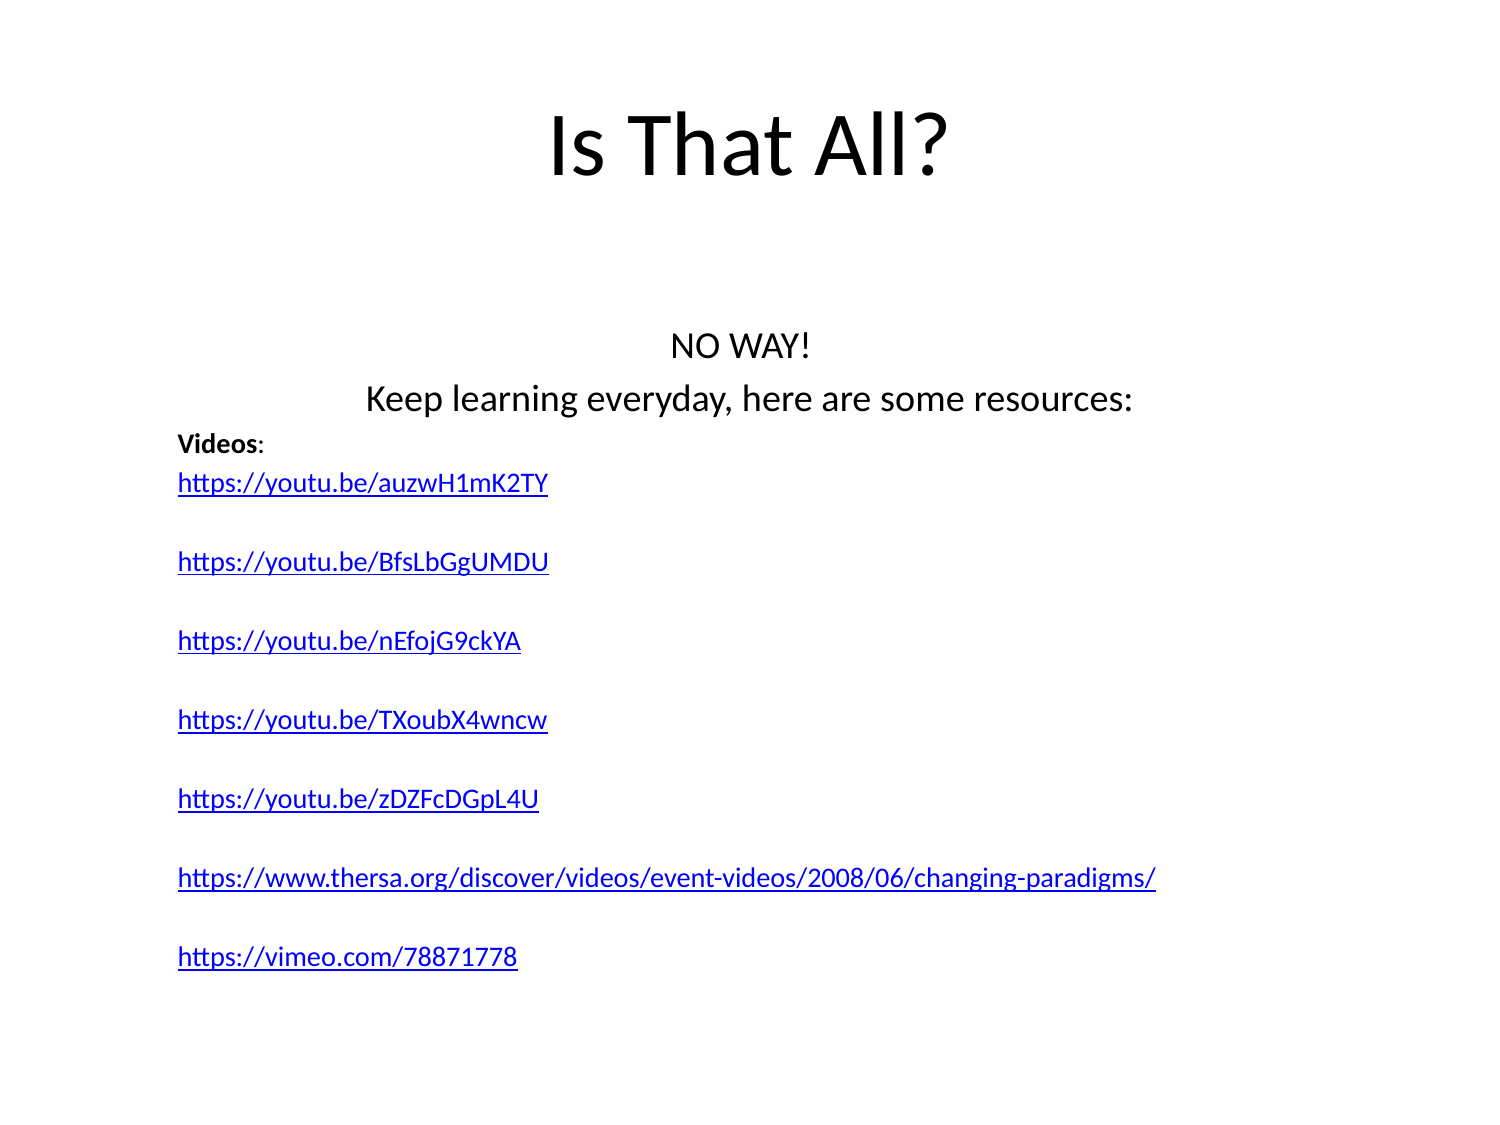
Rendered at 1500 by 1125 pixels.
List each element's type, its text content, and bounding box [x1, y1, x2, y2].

title Is That All? [75, 45, 1425, 233]
list NO WAY! Keep learning everyday, here are some resources: Videos: https://youtu.be/auzwH1mK2TY https://youtu.be/BfsLbGgUMDU https://youtu.be/nEfojG9ckYA https://youtu.be/TXoubX4wncw https://youtu.be/zDZFcDGpL4U https://www.thersa.org/discover/videos/event-videos/2008/06/changing-paradigms/ https://vimeo.com/78871778 [162, 312, 1338, 988]
